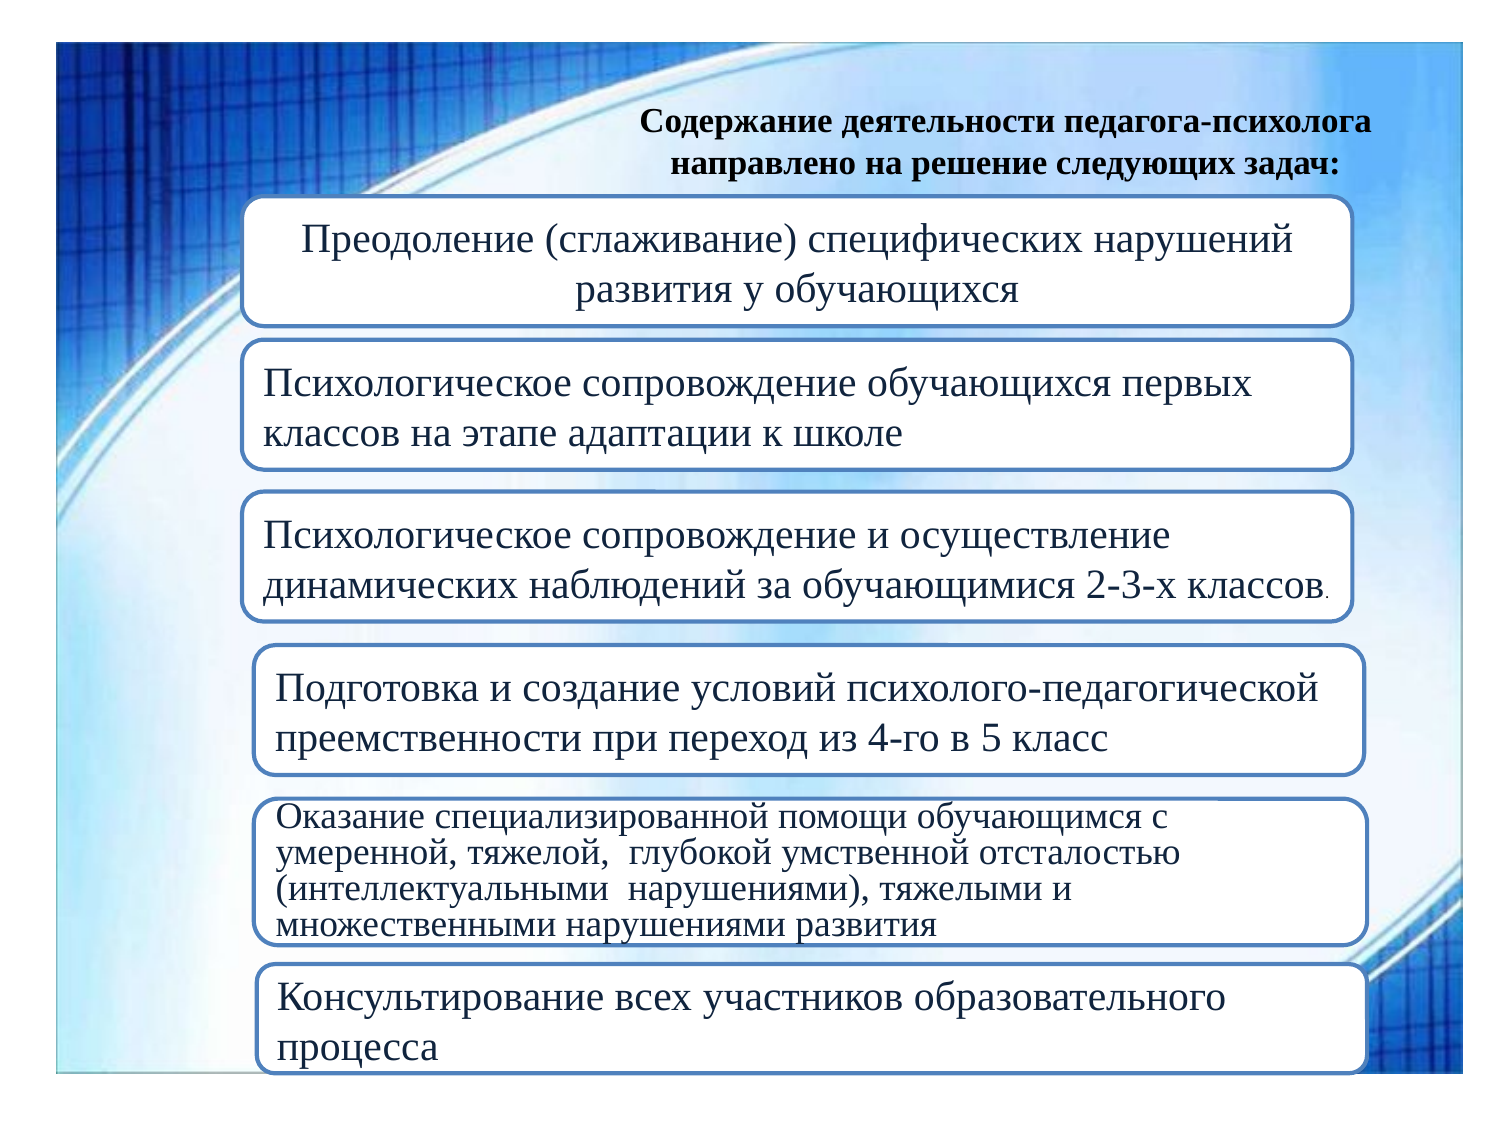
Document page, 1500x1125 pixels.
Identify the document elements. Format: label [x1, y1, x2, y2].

picture [56, 42, 1463, 1074]
